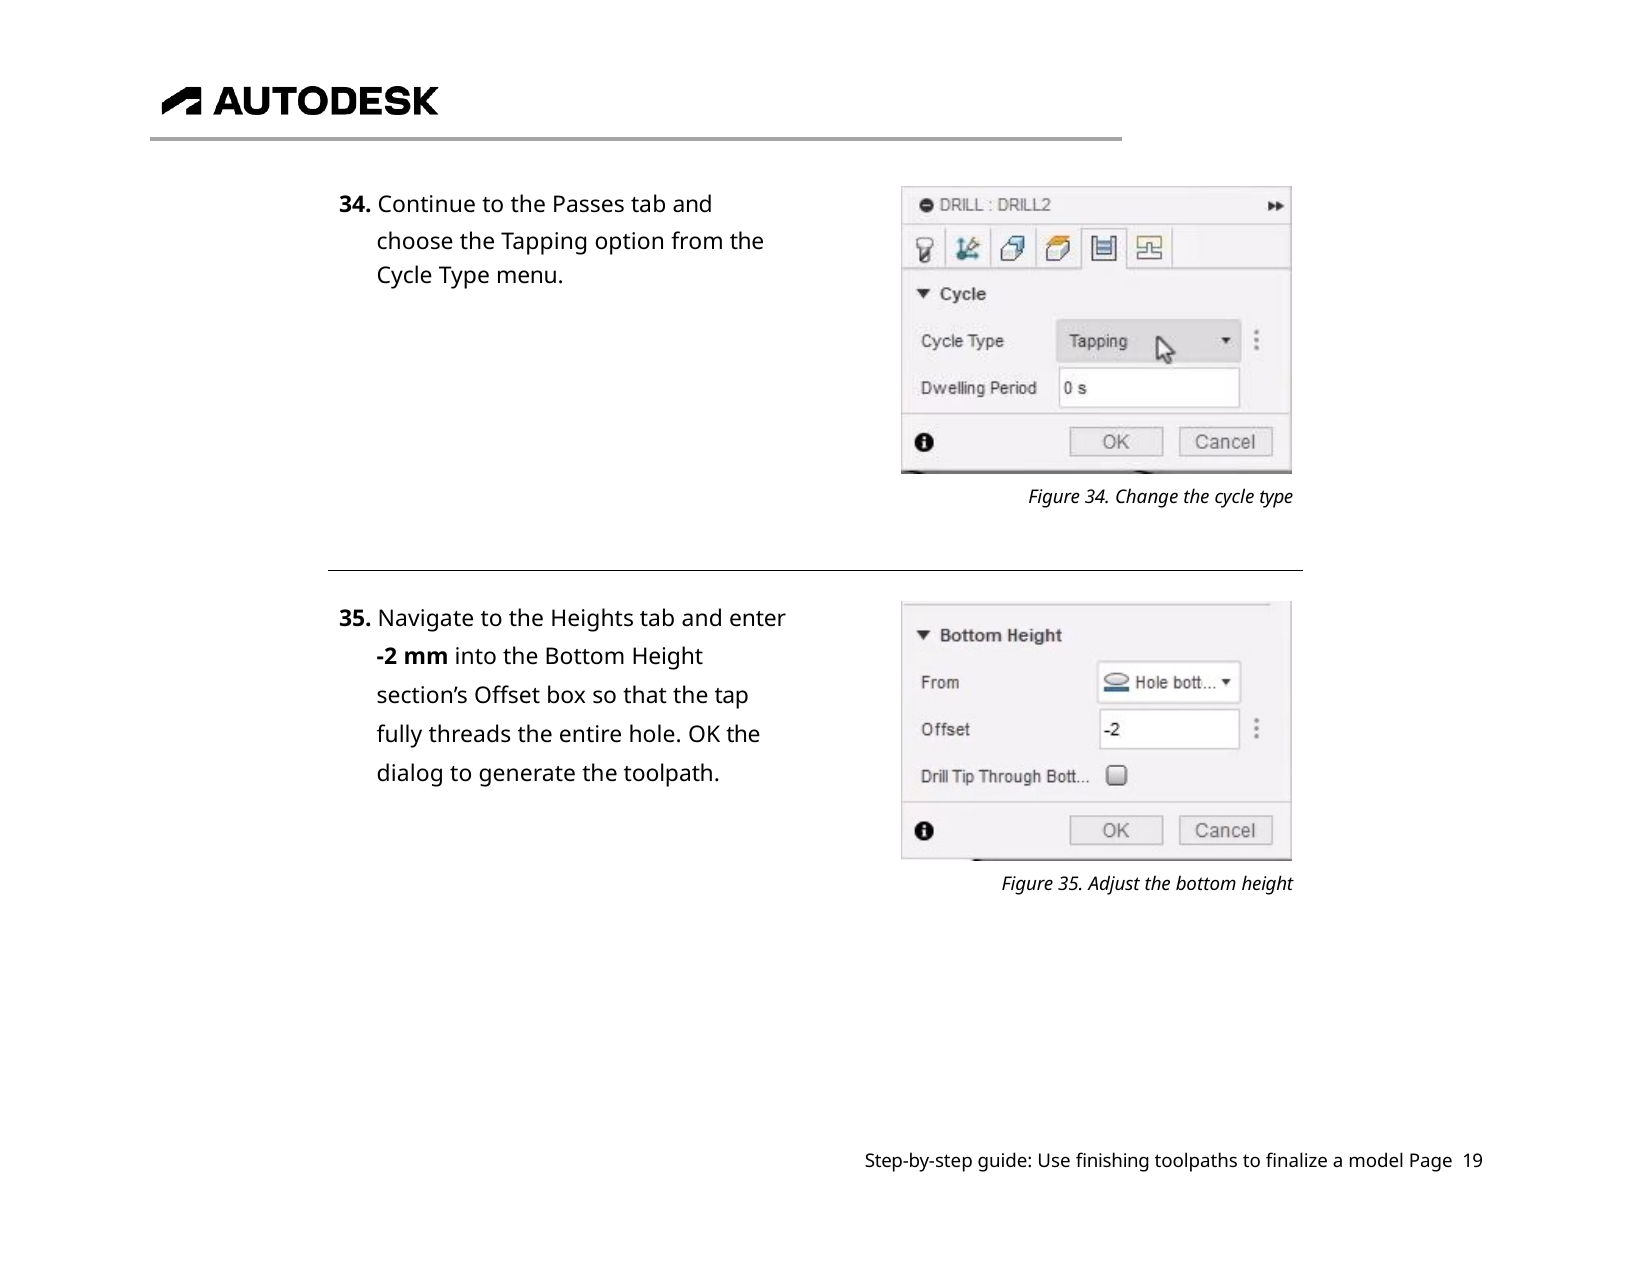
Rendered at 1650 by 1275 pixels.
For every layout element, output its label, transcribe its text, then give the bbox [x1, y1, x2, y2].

table_cell 35. Navigate to the Heights tab and enter -2 mm into the Bottom Height section’s Offset box so that the tap fully threads the entire hole. OK the dialog to generate the toolpath. [328, 571, 844, 906]
picture [161, 86, 439, 115]
picture [900, 186, 1292, 475]
table_cell Figure 35. Adjust the bottom height [844, 571, 1303, 906]
table_header Figure 34. Change the cycle type [844, 187, 1303, 570]
table_header 34. Continue to the Passes tab and choose the Tapping option from the Cycle Type menu. [328, 187, 844, 570]
slide_number Step-by-step guide: Use finishing toolpaths to finalize a model Page 20 [862, 1145, 1509, 1275]
picture [900, 601, 1292, 861]
